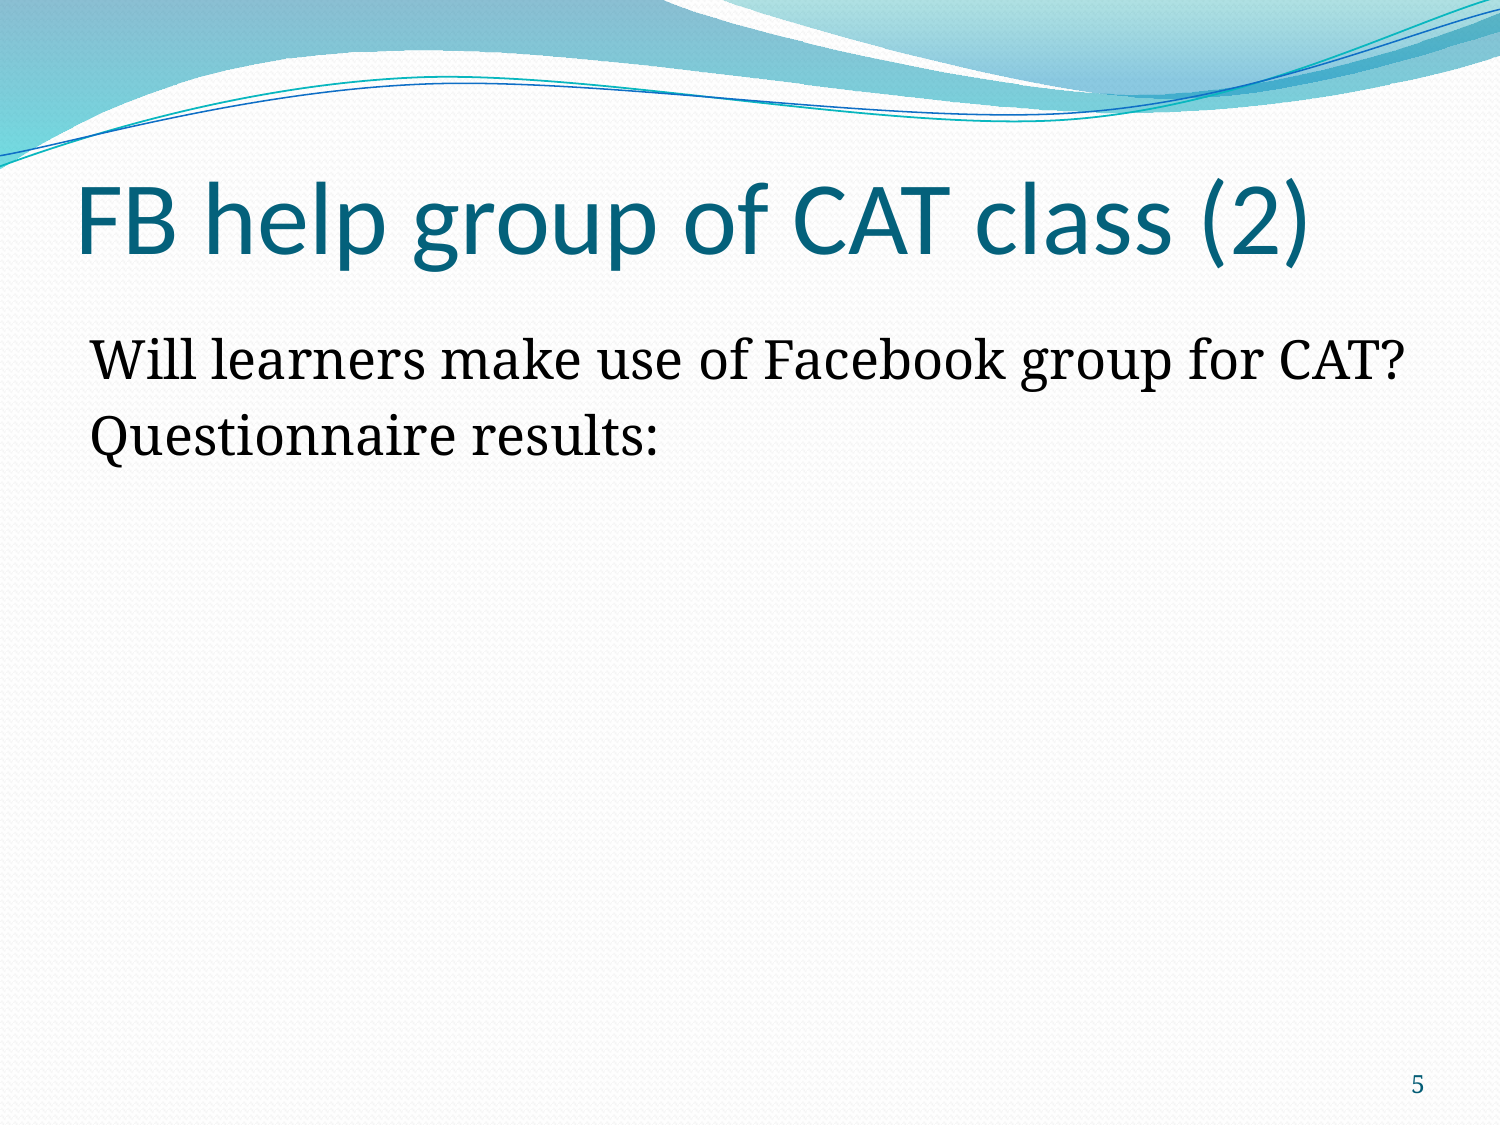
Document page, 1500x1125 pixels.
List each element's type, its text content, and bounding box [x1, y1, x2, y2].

slide_number 5 [1299, 1042, 1425, 1103]
list Will learners make use of Facebook group for CAT? Questionnaire results: [75, 317, 1425, 475]
title FB help group of CAT class (2) [75, 87, 1425, 275]
